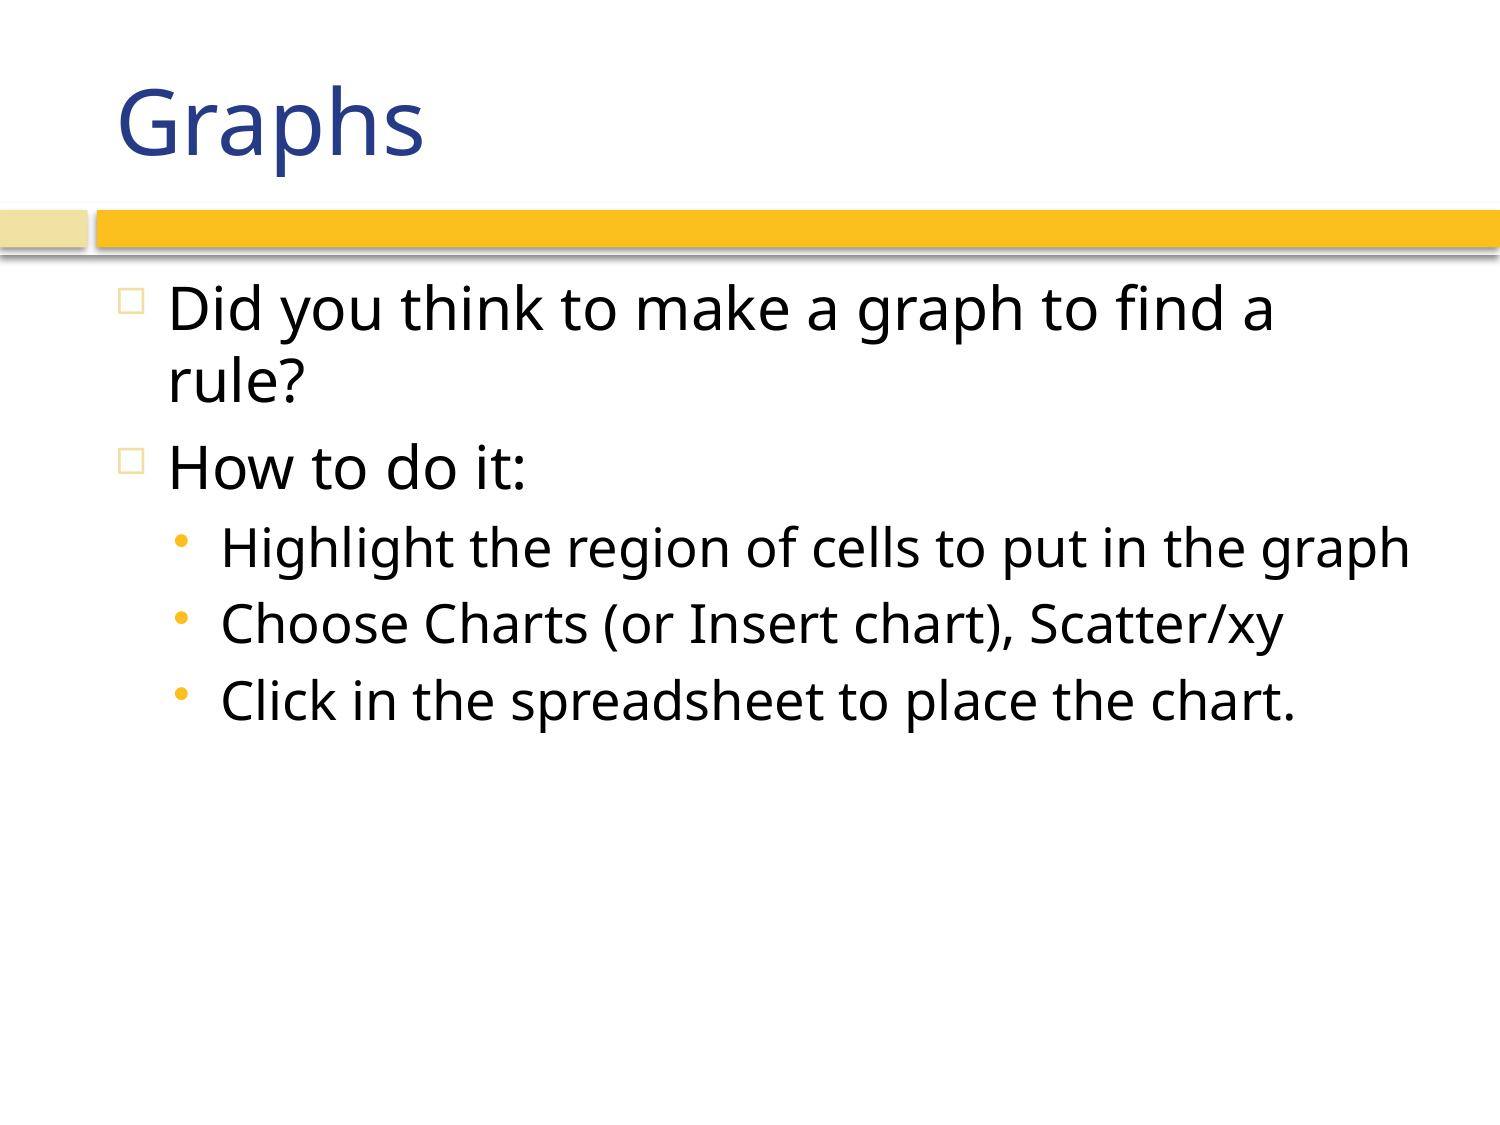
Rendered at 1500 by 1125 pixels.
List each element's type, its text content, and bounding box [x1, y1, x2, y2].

title Graphs [100, 37, 1438, 200]
list Did you think to make a graph to find a rule? How to do it: Highlight the region of cells to put in the graph Choose Charts (or Insert chart), Scatter/xy Click in the spreadsheet to place the chart. [100, 262, 1438, 1000]
